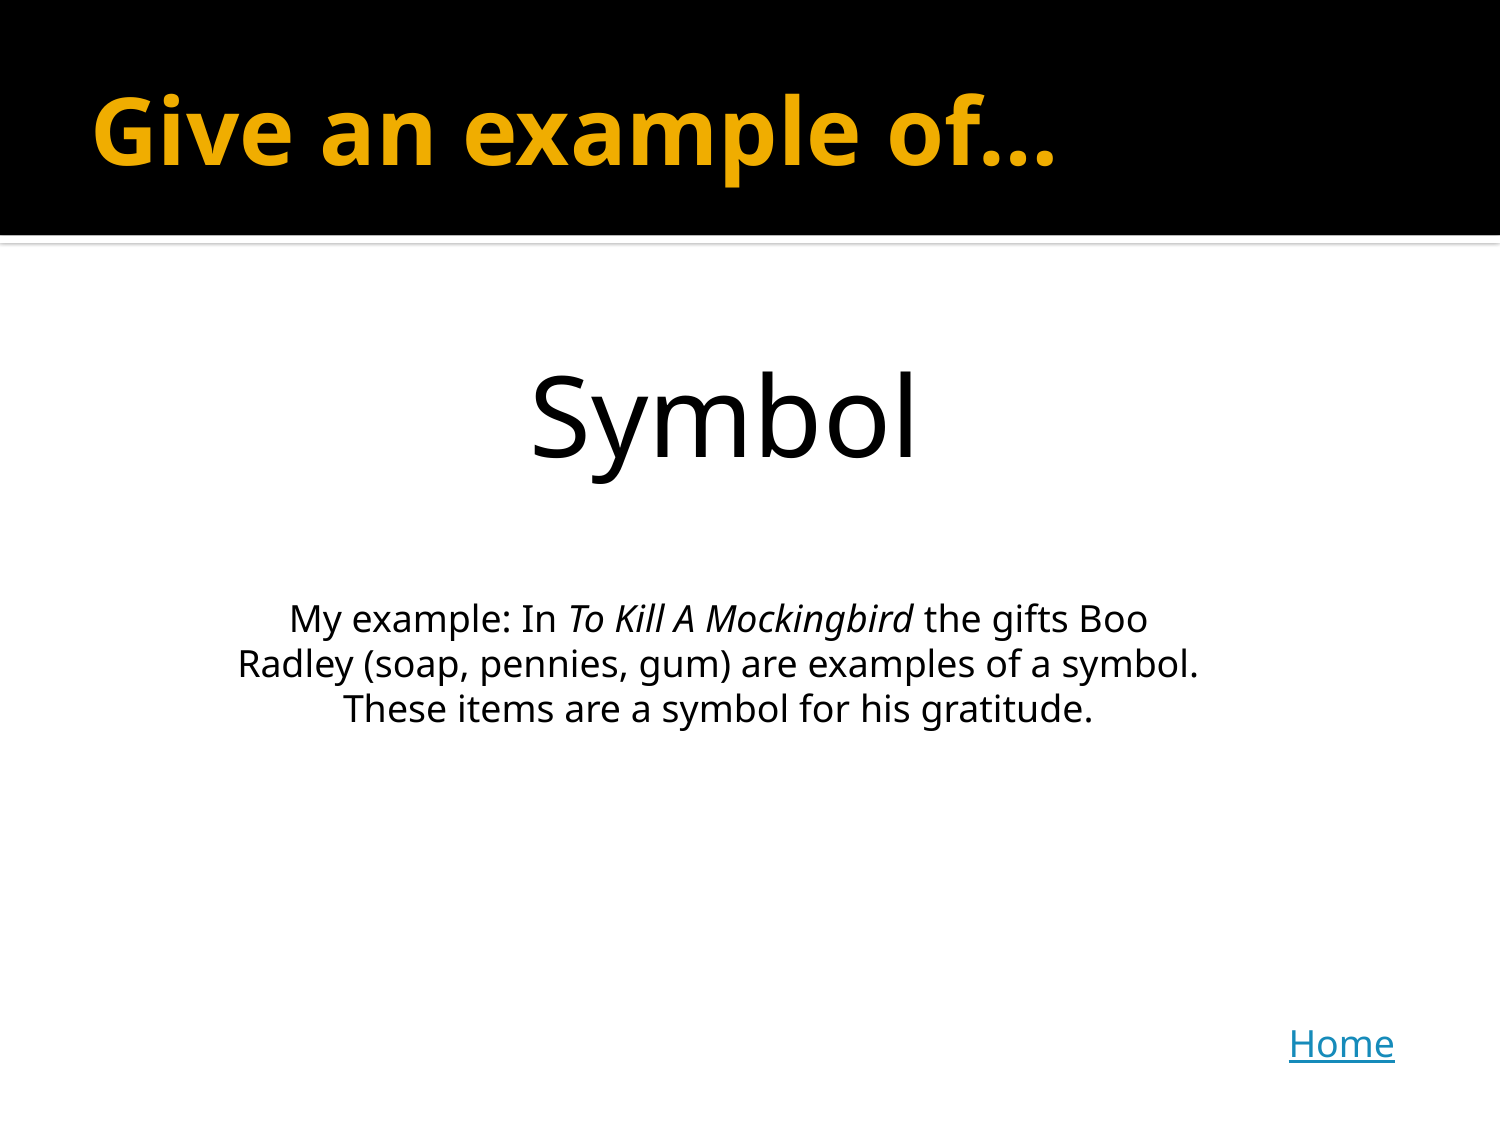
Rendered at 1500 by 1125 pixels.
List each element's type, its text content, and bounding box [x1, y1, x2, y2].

text_box My example: In To Kill A Mockingbird the gifts Boo Radley (soap, pennies, gum) are examples of a symbol. These items are a symbol for his gratitude. [212, 587, 1225, 738]
text_box Home [1273, 1012, 1411, 1079]
title Give an example of… [75, 25, 1425, 231]
text_box Symbol [225, 337, 1225, 488]
